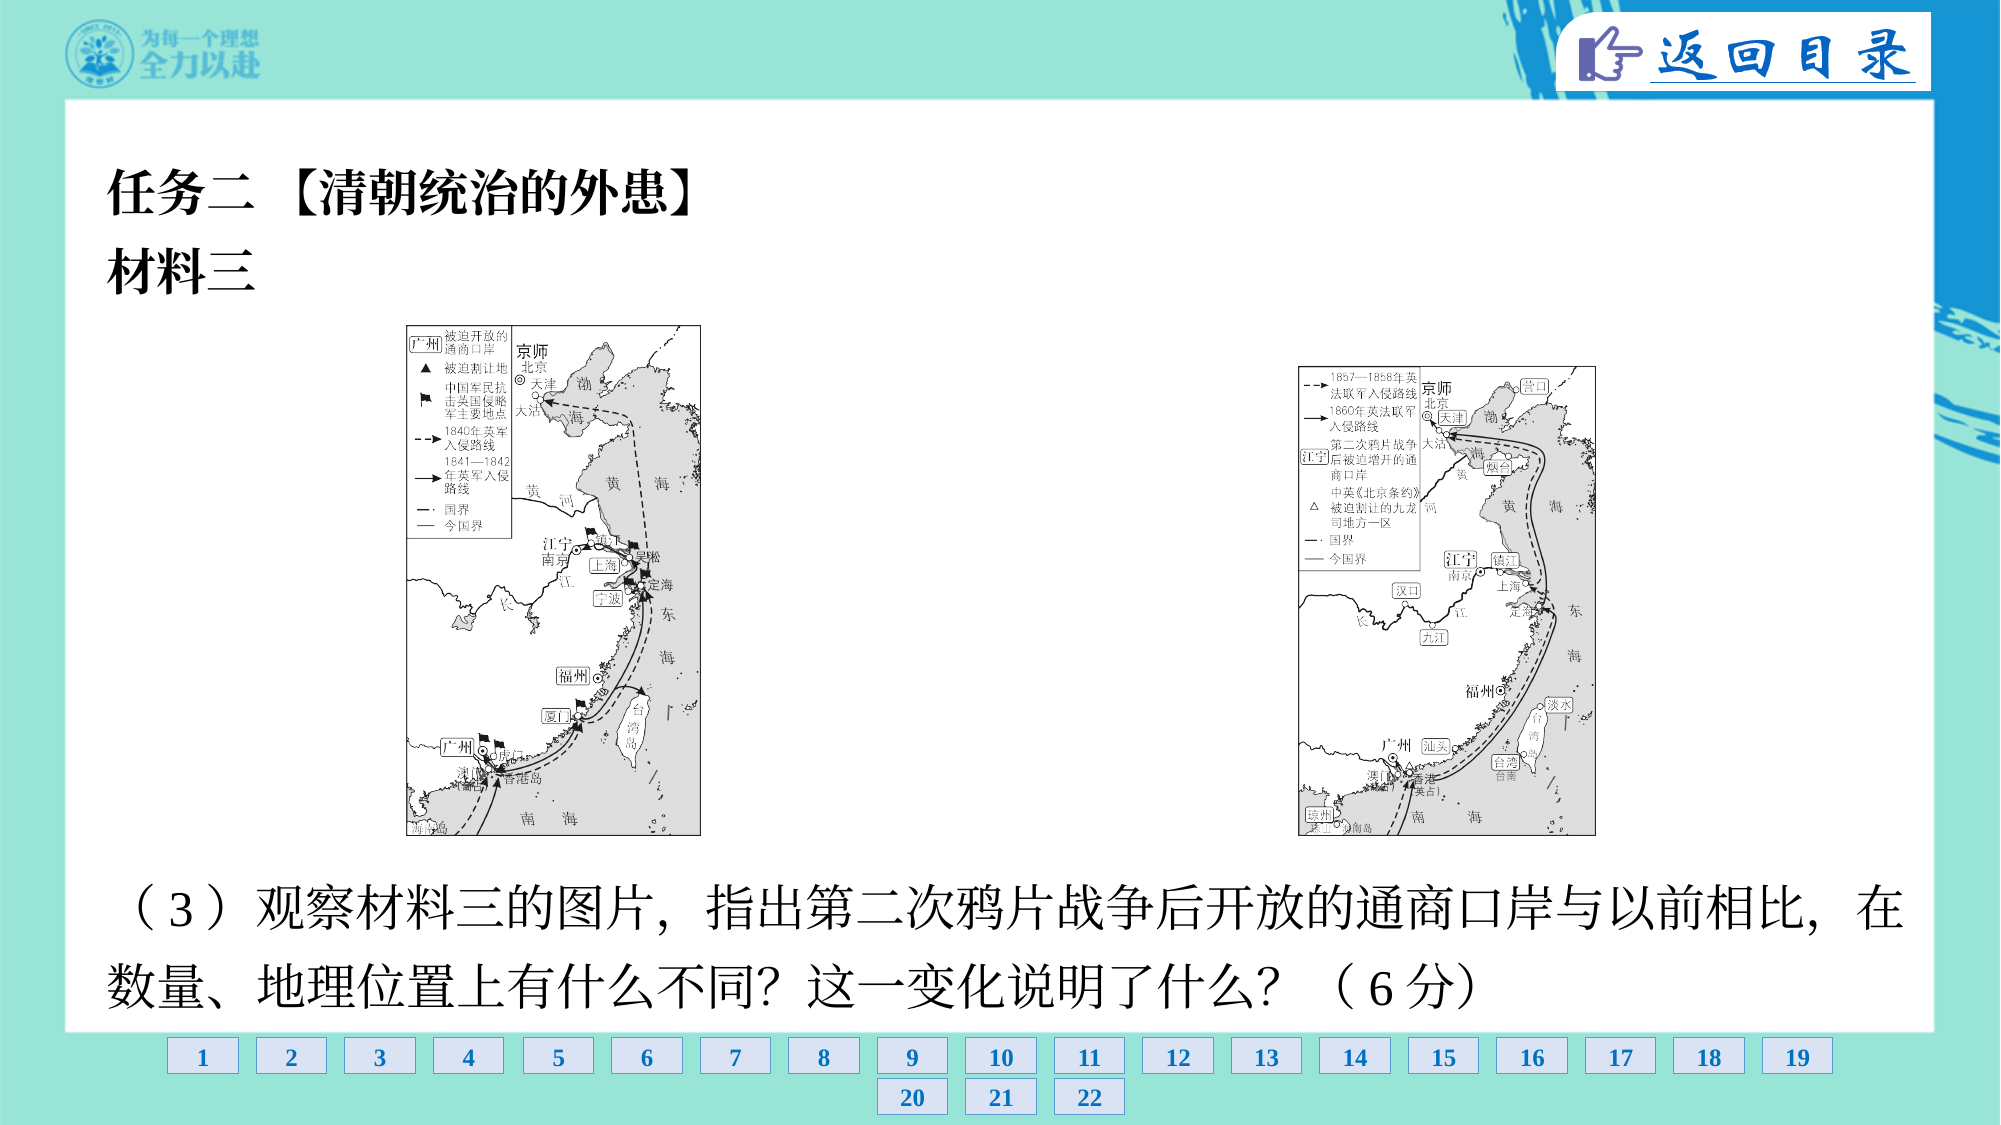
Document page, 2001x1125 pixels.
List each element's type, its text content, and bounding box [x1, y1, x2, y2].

text_box 任务二 【清朝统治的外患】 材料三 [106, 141, 1895, 300]
text_box （3）观察材料三的图片，指出第二次鸦片战争后开放的通商口岸与以前相比，在 数量、地理位置上有什么不同？这一变化说明了什么？（6分） [106, 857, 1895, 1016]
picture [0, 0, 2000, 1125]
